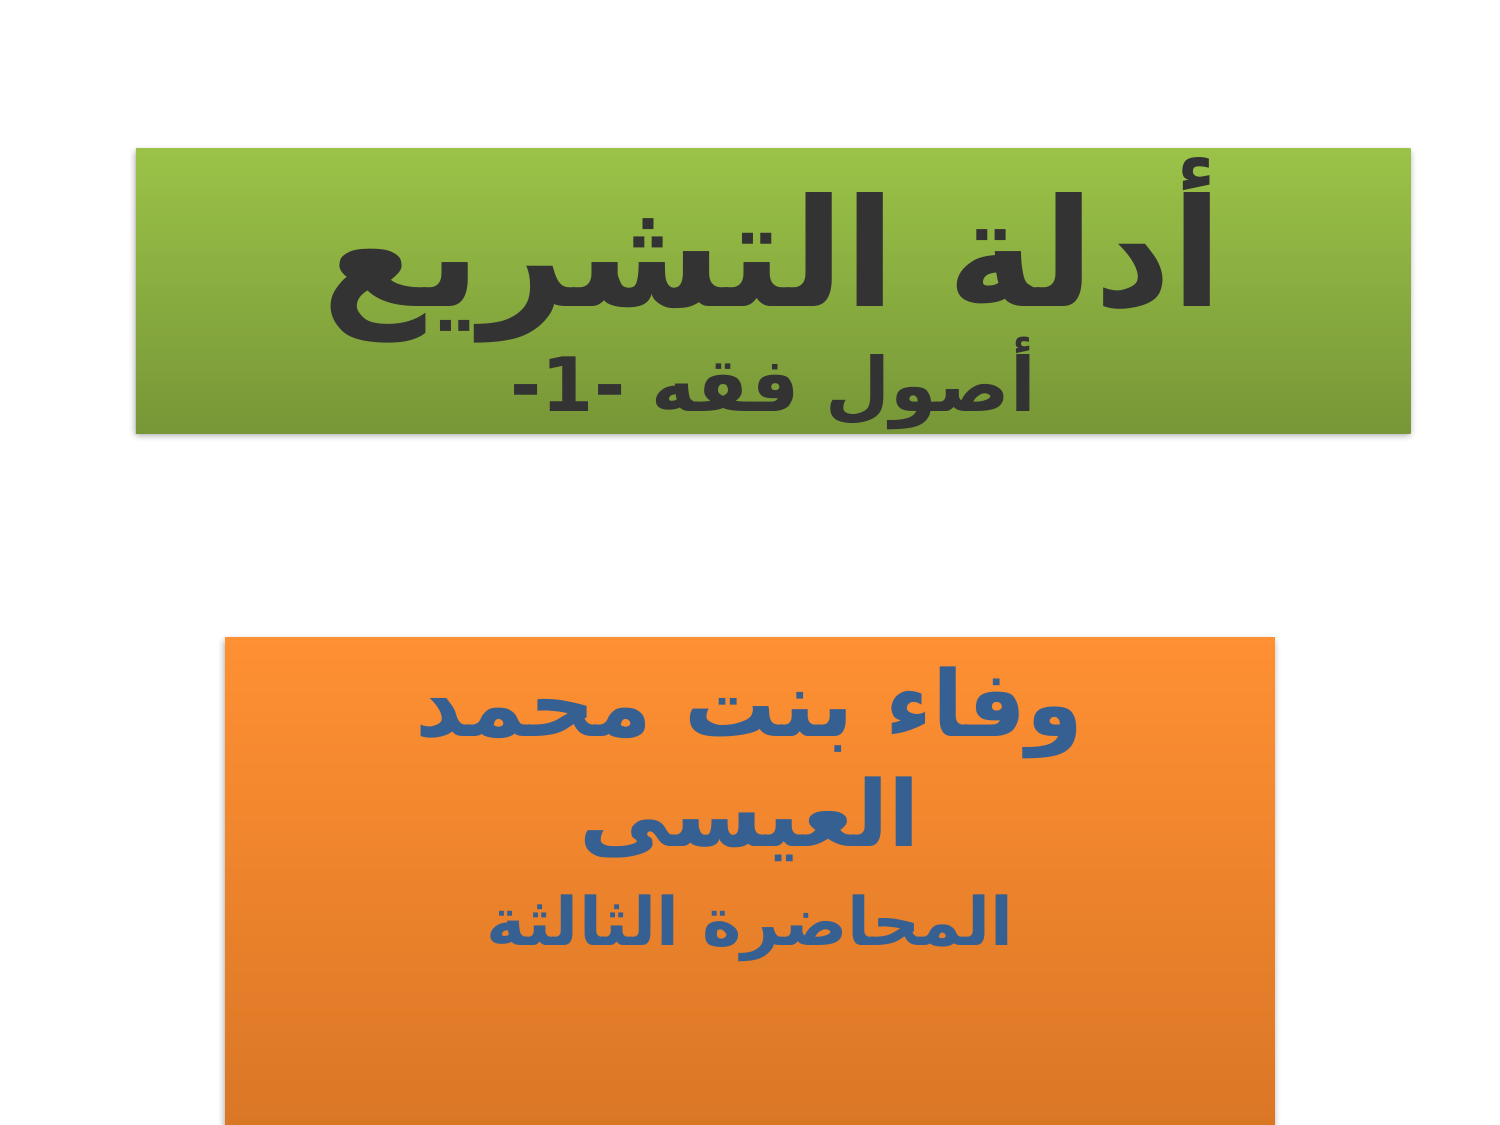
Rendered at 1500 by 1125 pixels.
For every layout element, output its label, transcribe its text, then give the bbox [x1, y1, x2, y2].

subtitle وفاء بنت محمد العيسى المحاضرة الثالثة [225, 637, 1275, 1125]
title أدلة التشريع أصول فقه -1- [135, 148, 1411, 434]
